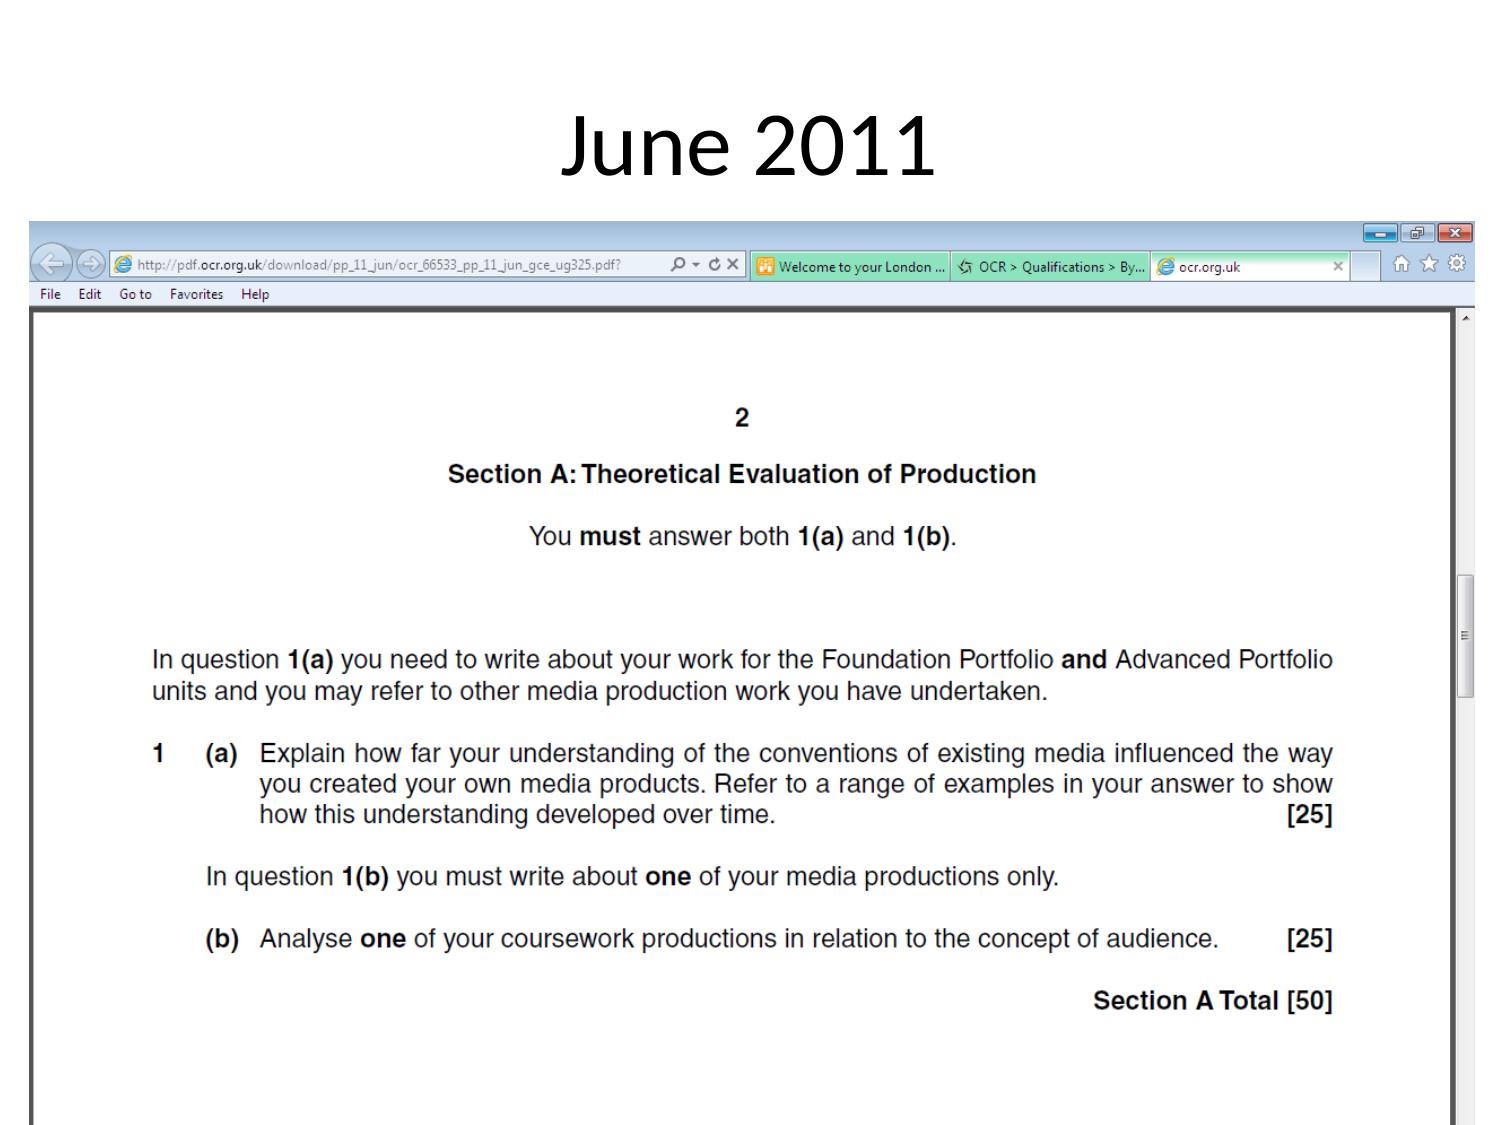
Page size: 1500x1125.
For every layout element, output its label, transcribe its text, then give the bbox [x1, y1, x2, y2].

picture [29, 221, 1475, 1125]
title June 2011 [75, 45, 1425, 219]
